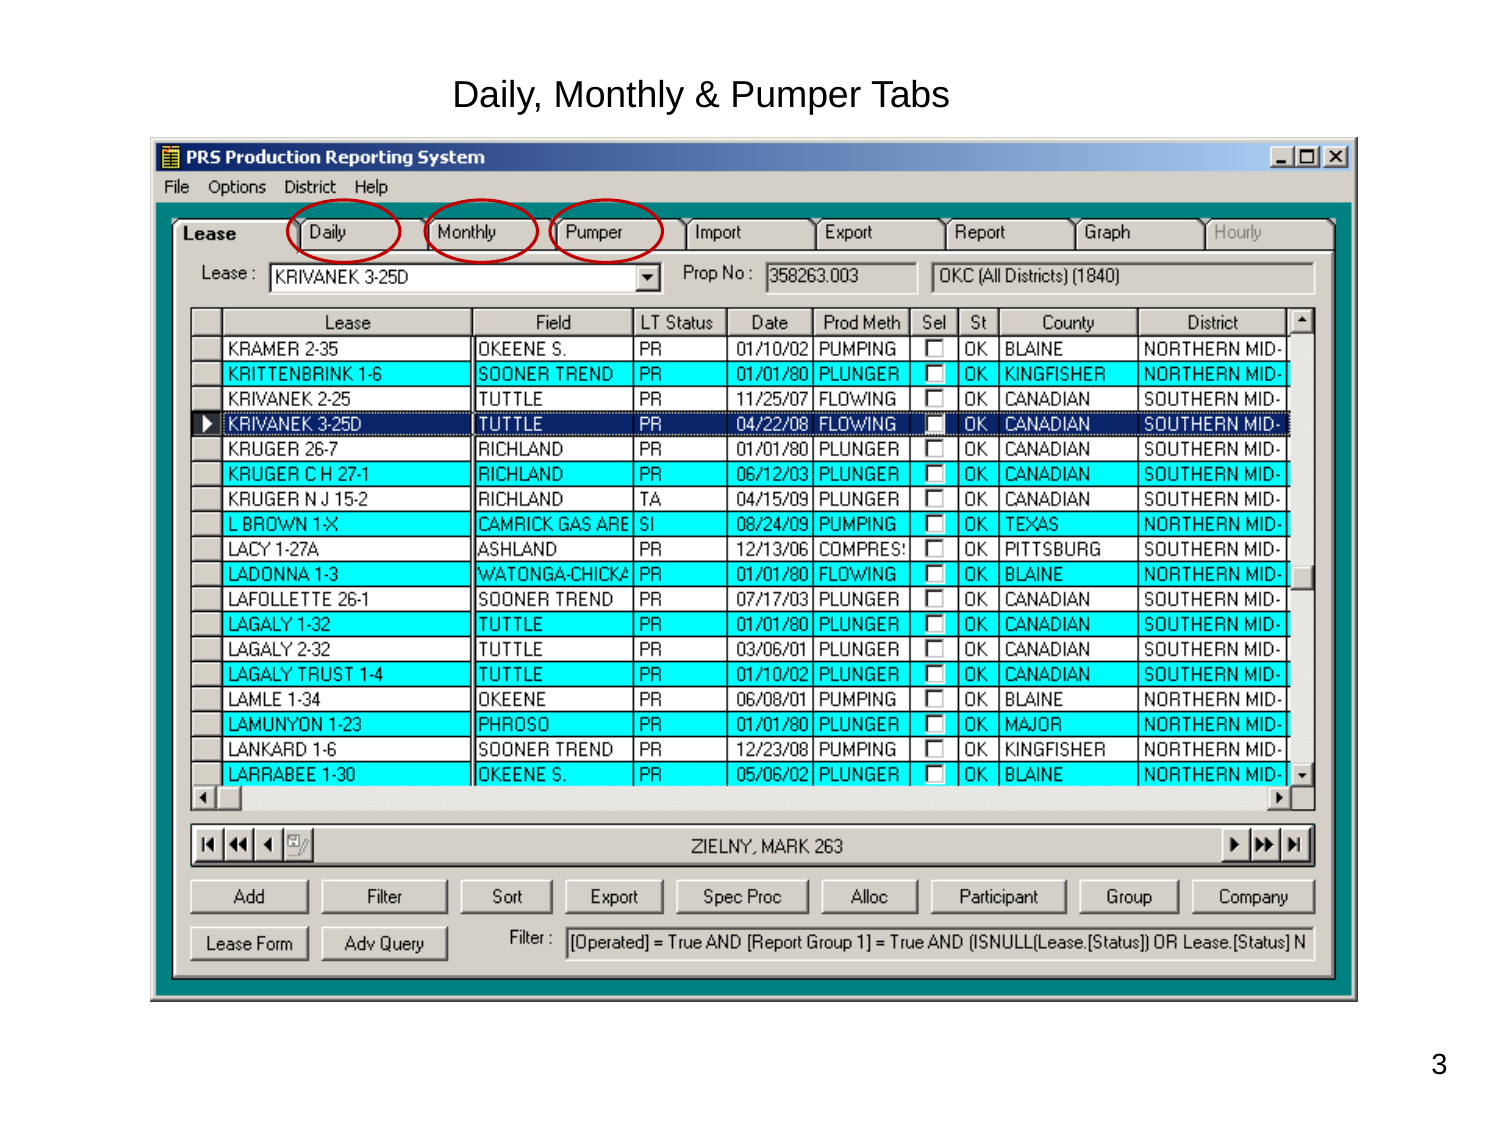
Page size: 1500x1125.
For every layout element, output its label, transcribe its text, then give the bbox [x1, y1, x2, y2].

slide_number 3 [1374, 1037, 1463, 1089]
picture [149, 137, 1358, 1002]
text_box Daily, Monthly & Pumper Tabs [437, 62, 1075, 123]
